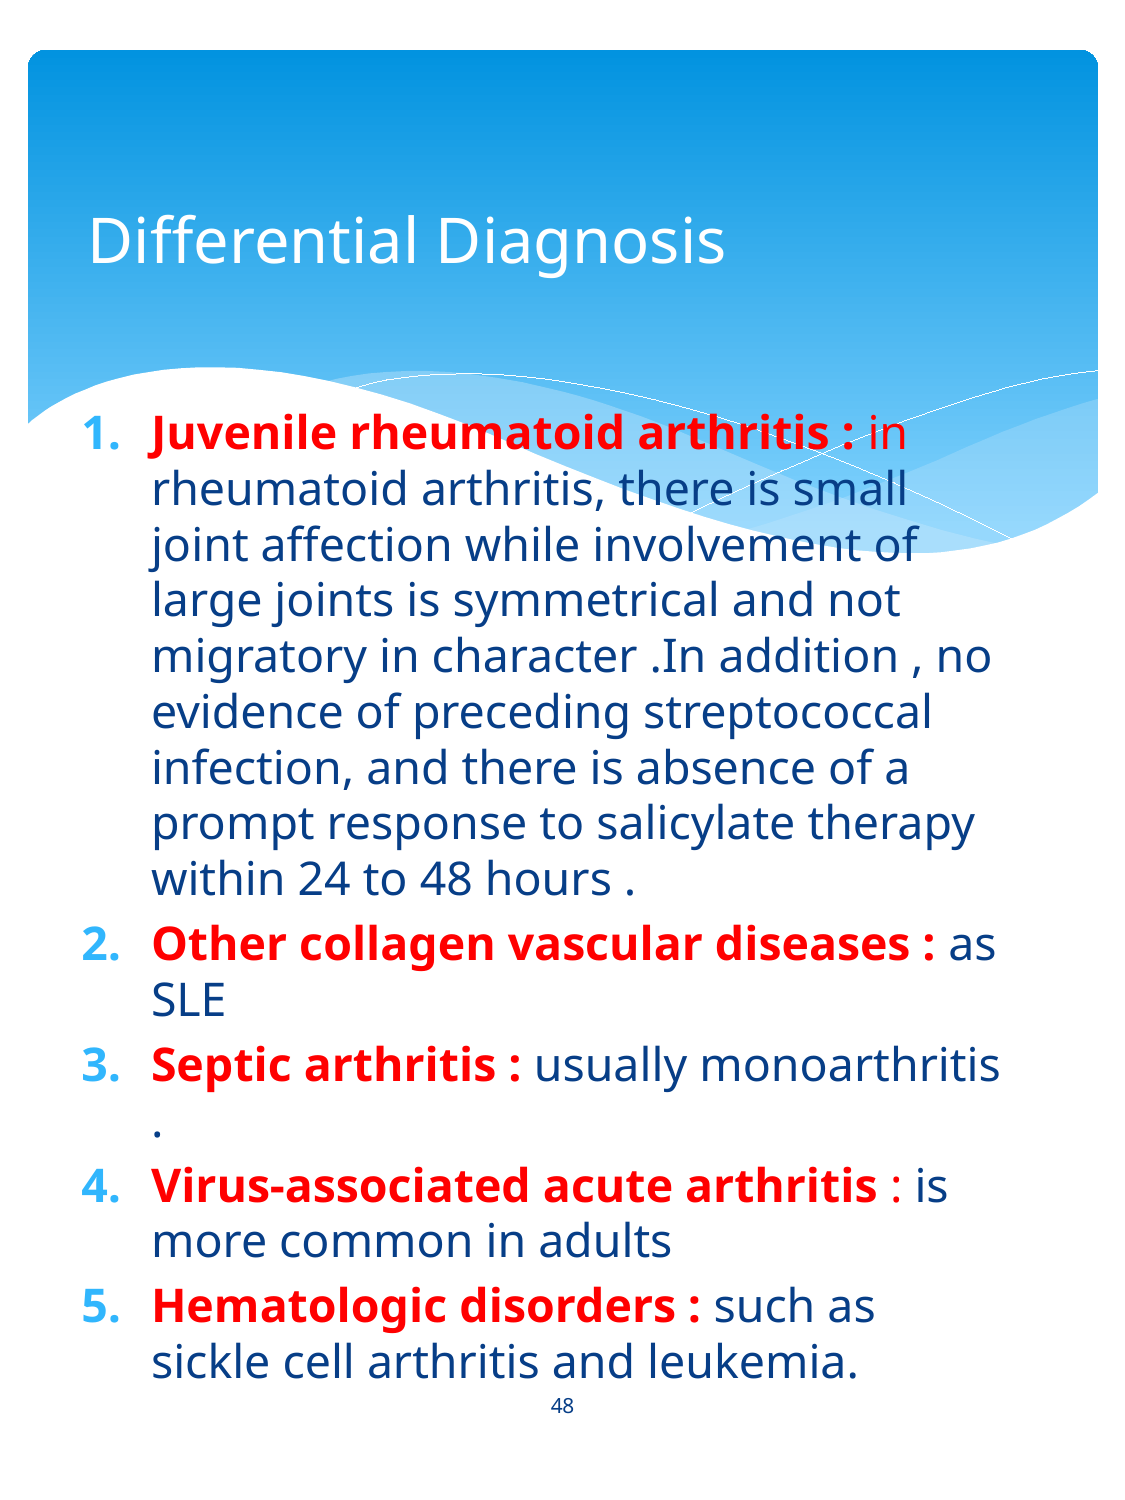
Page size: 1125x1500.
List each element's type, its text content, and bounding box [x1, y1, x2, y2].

slide_number 48 [491, 1367, 634, 1447]
title Differential Diagnosis [56, 192, 1069, 361]
list Juvenile rheumatoid arthritis : in rheumatoid arthritis, there is small joint affection while involvement of large joints is symmetrical and not migratory in character .In addition , no evidence of preceding streptococcal infection, and there is absence of a prompt response to salicylate therapy within 24 to 48 hours . Other collagen vascular diseases : as SLE Septic arthritis : usually monoarthritis . Virus-associated acute arthritis : is more common in adults Hematologic disorders : such as sickle cell arthritis and leukemia. [66, 395, 1019, 1412]
